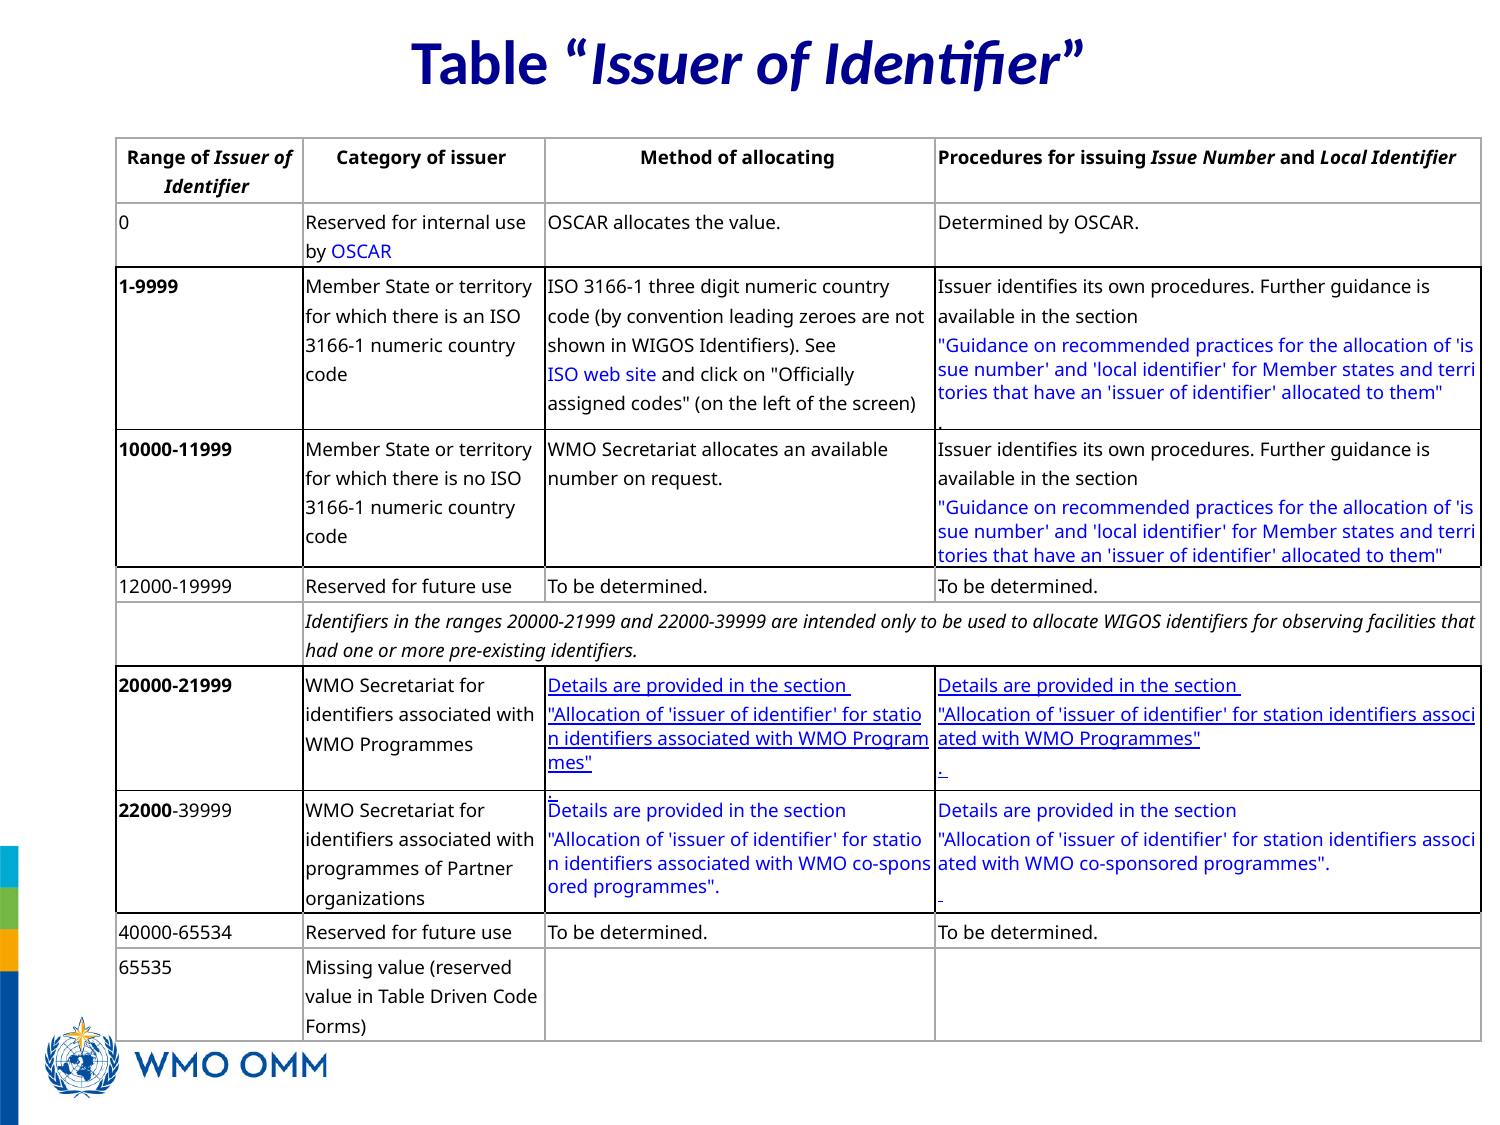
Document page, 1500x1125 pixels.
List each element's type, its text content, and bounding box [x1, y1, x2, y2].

table_cell WMO Secretariat for identifiers associated with WMO Programmes [304, 667, 544, 790]
table_cell 22000-39999 [117, 791, 302, 912]
table_cell WMO Secretariat for identifiers associated with programmes of Partner organizations [304, 791, 544, 912]
table_header Procedures for issuing Issue Number and Local Identifier [936, 139, 1480, 202]
table_cell 10000-11999 [117, 430, 302, 566]
title Table “Issuer of Identifier” [75, 13, 1425, 105]
table_cell Details are provided in the section "Allocation of 'issuer of identifier' for station identifiers associated with WMO Programmes". [936, 667, 1480, 790]
table_cell To be determined. [936, 914, 1480, 947]
table_cell Issuer identifies its own procedures. Further guidance is available in the section "Guidance on recommended practices for the allocation of 'issue number' and 'local identifier' for Member states and territories that have an 'issuer of identifier' allocated to them". [936, 268, 1480, 429]
table_cell [936, 949, 1480, 1040]
table_cell To be determined. [936, 568, 1480, 601]
table_cell 65535 [117, 949, 302, 1040]
table_cell Issuer identifies its own procedures. Further guidance is available in the section "Guidance on recommended practices for the allocation of 'issue number' and 'local identifier' for Member states and territories that have an 'issuer of identifier' allocated to them". [936, 430, 1480, 566]
table_cell Determined by OSCAR. [936, 204, 1480, 266]
table_cell Identifiers in the ranges 20000-21999 and 22000-39999 are intended only to be used to allocate WIGOS identifiers for observing facilities that had one or more pre-existing identifiers. [304, 603, 1480, 665]
table_cell Details are provided in the section "Allocation of 'issuer of identifier' for station identifiers associated with WMO Programmes". [546, 667, 934, 790]
table_header Range of Issuer of Identifier [117, 139, 302, 202]
table_header Category of issuer [304, 139, 544, 202]
table_cell Details are provided in the section "Allocation of 'issuer of identifier' for station identifiers associated with WMO co-sponsored programmes". [546, 791, 934, 912]
table_cell To be determined. [546, 914, 934, 947]
table_cell Member State or territory for which there is no ISO 3166-1 numeric country code [304, 430, 544, 566]
table_cell Missing value (reserved value in Table Driven Code Forms) [304, 949, 544, 1040]
table_cell 40000-65534 [117, 914, 302, 947]
table_header Method of allocating [546, 139, 934, 202]
table_cell WMO Secretariat allocates an available number on request. [546, 430, 934, 566]
table_cell Member State or territory for which there is an ISO 3166-1 numeric country code [304, 268, 544, 429]
table_cell Reserved for internal use by OSCAR [304, 204, 544, 266]
table_cell To be determined. [546, 568, 934, 601]
table_cell Reserved for future use [304, 914, 544, 947]
table_cell ISO 3166-1 three digit numeric country code (by convention leading zeroes are not shown in WIGOS Identifiers). See ISO web site and click on "Officially assigned codes" (on the left of the screen) [546, 268, 934, 429]
table_cell 12000-19999 [117, 568, 302, 601]
picture [0, 845, 327, 1125]
table_cell Details are provided in the section "Allocation of 'issuer of identifier' for station identifiers associated with WMO co-sponsored programmes". [936, 791, 1480, 912]
table_cell 20000-21999 [117, 667, 302, 790]
table_cell [117, 603, 302, 665]
table_cell 0 [117, 204, 302, 266]
table_cell [546, 949, 934, 1040]
table_cell OSCAR allocates the value. [546, 204, 934, 266]
table_cell Reserved for future use [304, 568, 544, 601]
table_cell 1-9999 [117, 268, 302, 429]
